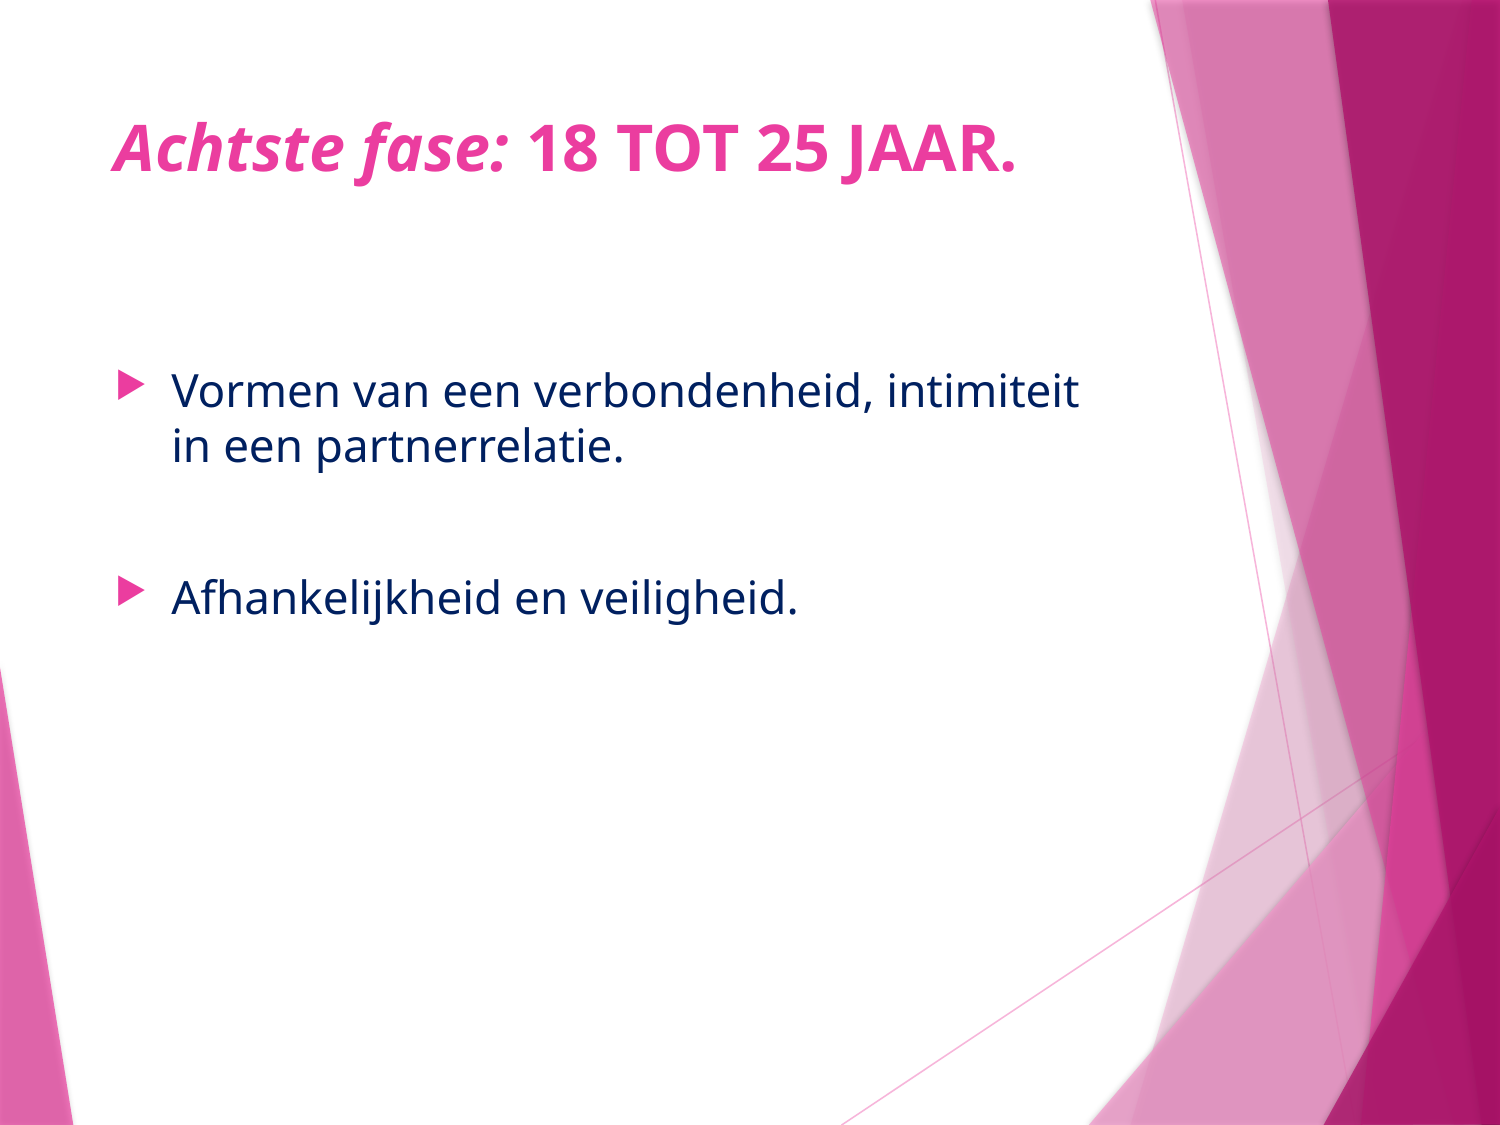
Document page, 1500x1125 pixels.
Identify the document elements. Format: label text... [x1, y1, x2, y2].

title Achtste fase: 18 TOT 25 JAAR. [99, 99, 1142, 317]
list Vormen van een verbondenheid, intimiteit in een partnerrelatie. Afhankelijkheid en veiligheid. [99, 354, 1142, 992]
